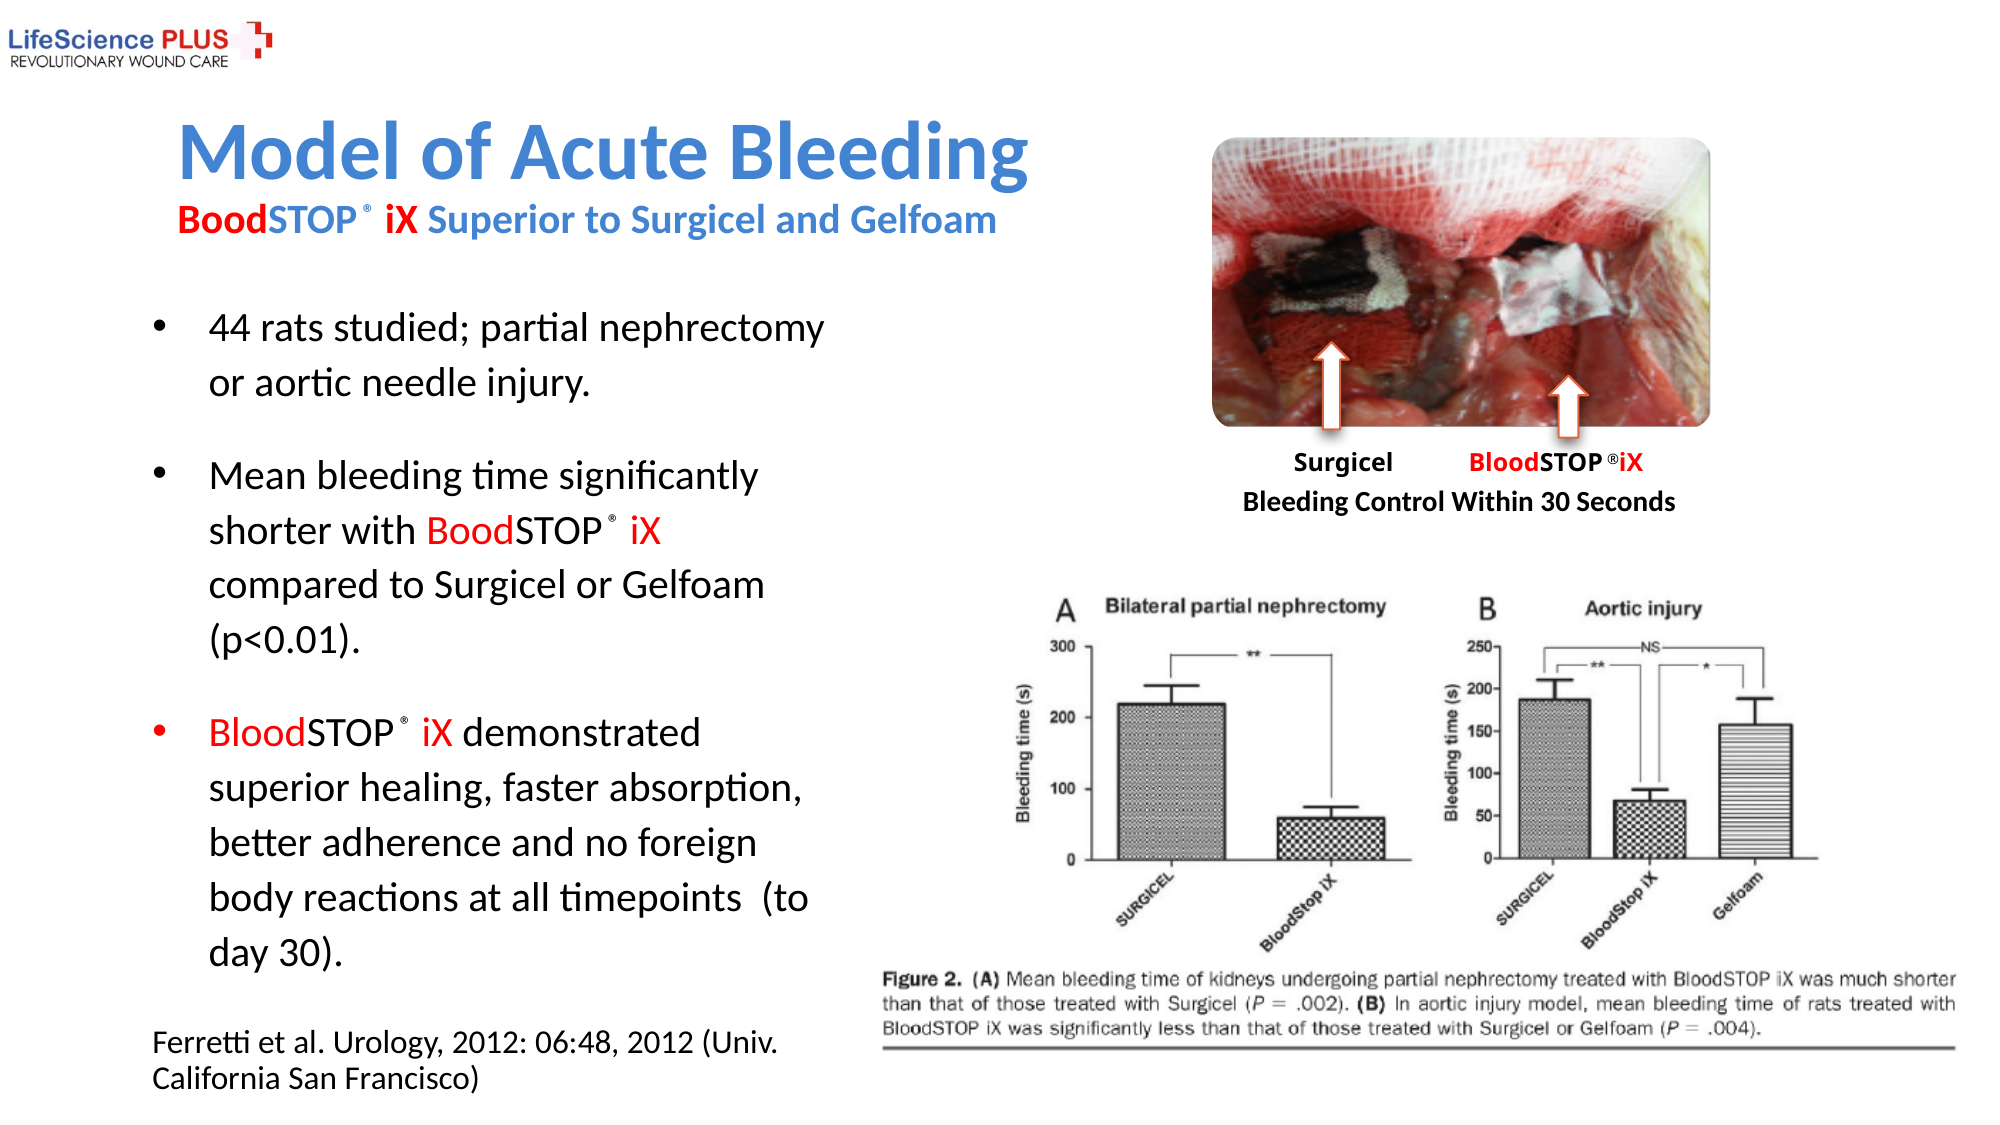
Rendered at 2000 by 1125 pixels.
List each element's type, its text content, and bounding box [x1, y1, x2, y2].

picture [836, 561, 1979, 1088]
text_box Bleeding Control Within 30 Seconds [1212, 506, 1707, 525]
picture [0, 14, 279, 75]
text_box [1211, 136, 1713, 491]
title Model of Acute Bleeding BoodSTOP ® iX Superior to Surgicel and Gelfoam [162, 62, 1738, 250]
list 44 rats studied; partial nephrectomy or aortic needle injury. Mean bleeding time significantly shorter with BoodSTOP ® iX compared to Surgicel or Gelfoam (p<0.01). BloodSTOP ® iX demonstrated superior healing, faster absorption, better adherence and no foreign body reactions at all timepoints (to day 30). Ferretti et al. Urology, 2012: 06:48, 2012 (Univ. California San Francisco) [137, 287, 850, 1000]
